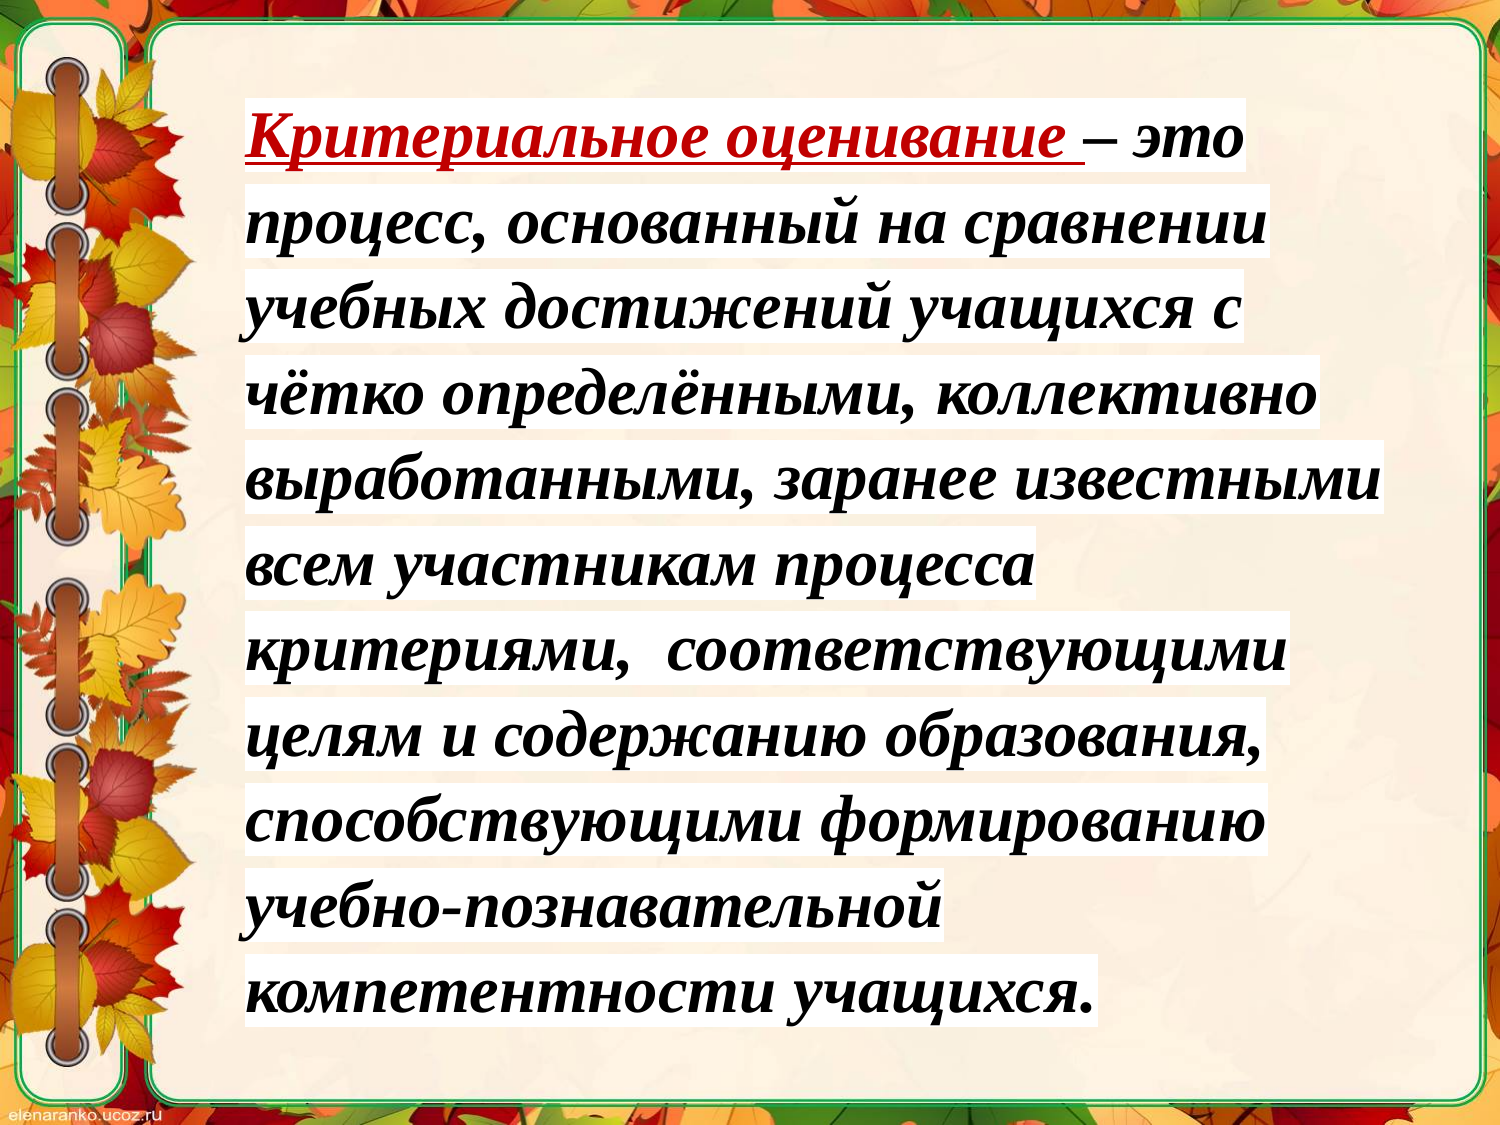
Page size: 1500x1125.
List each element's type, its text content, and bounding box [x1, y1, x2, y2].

text_box Критериальное оценивание – это процесс, основанный на сравнении учебных достижений учащихся с чётко определёнными, коллективно выработанными, заранее известными всем участникам процесса критериями, соответствующими целям и содержанию образования, способствующими формированию учебно-познавательной компетентности учащихся. [230, 78, 1435, 1034]
picture [0, 0, 1500, 1125]
